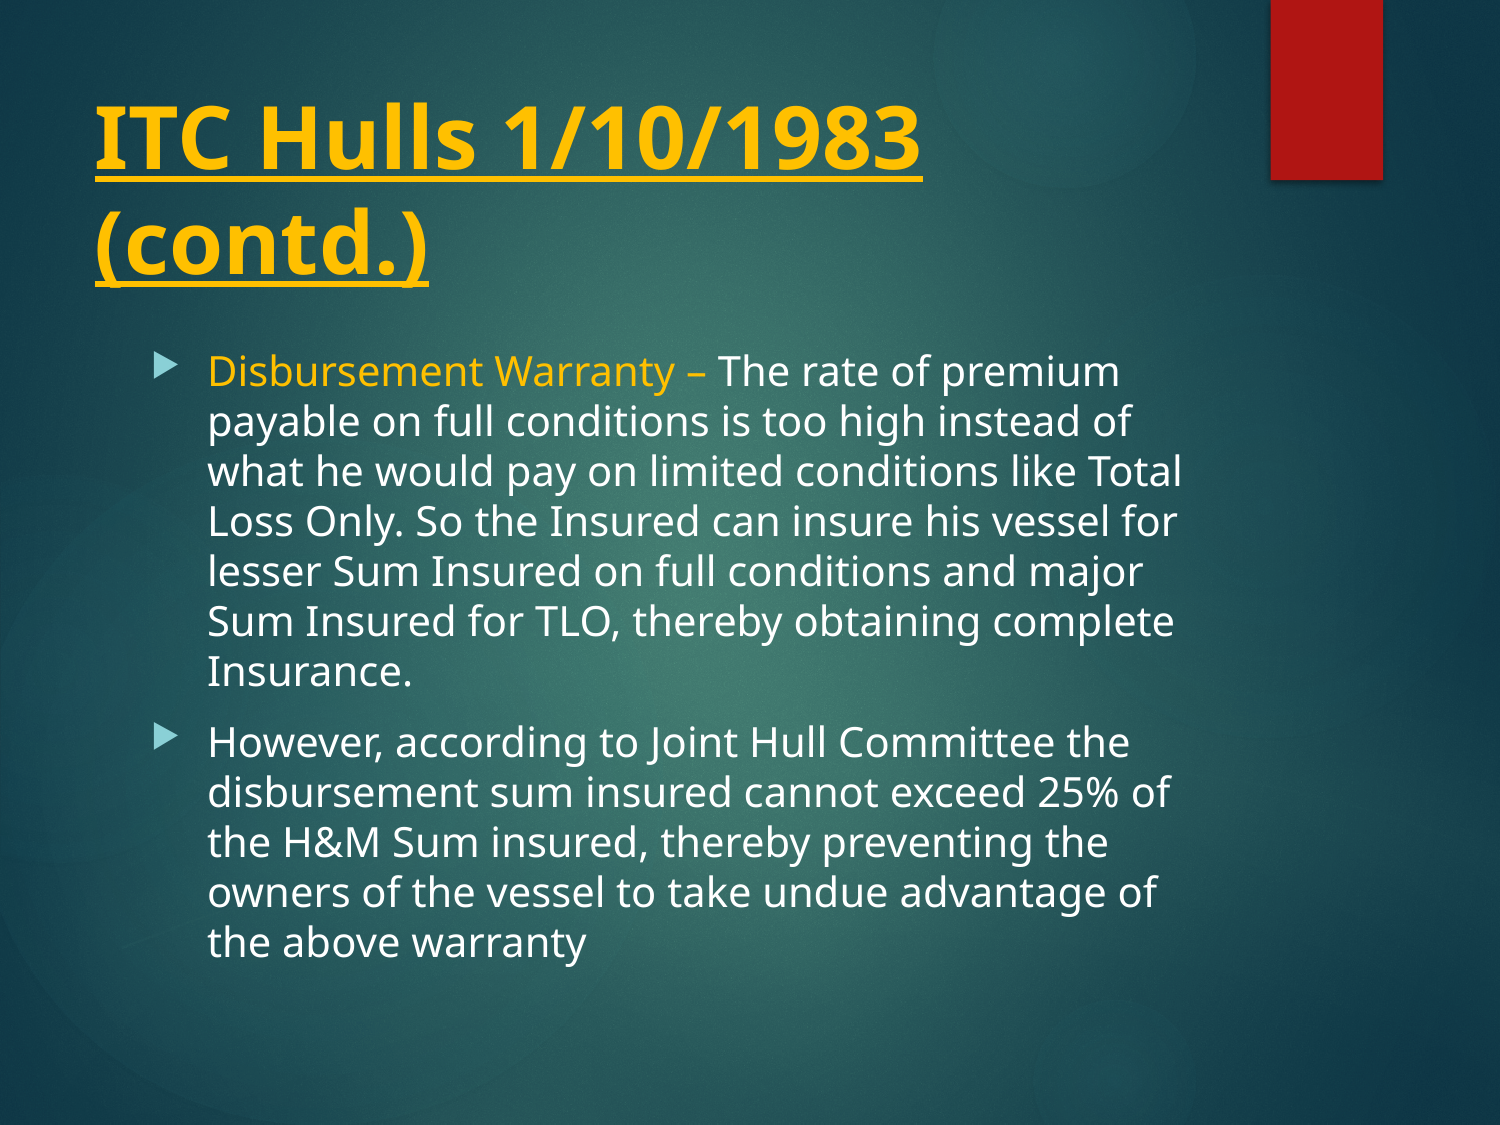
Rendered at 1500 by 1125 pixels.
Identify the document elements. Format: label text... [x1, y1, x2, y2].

title ITC Hulls 1/10/1983 (contd.) [79, 74, 1237, 304]
list Disbursement Warranty – The rate of premium payable on full conditions is too high instead of what he would pay on limited conditions like Total Loss Only. So the Insured can insure his vessel for lesser Sum Insured on full conditions and major Sum Insured for TLO, thereby obtaining complete Insurance. However, according to Joint Hull Committee the disbursement sum insured cannot exceed 25% of the H&M Sum insured, thereby preventing the owners of the vessel to take undue advantage of the above warranty [135, 336, 1237, 1025]
